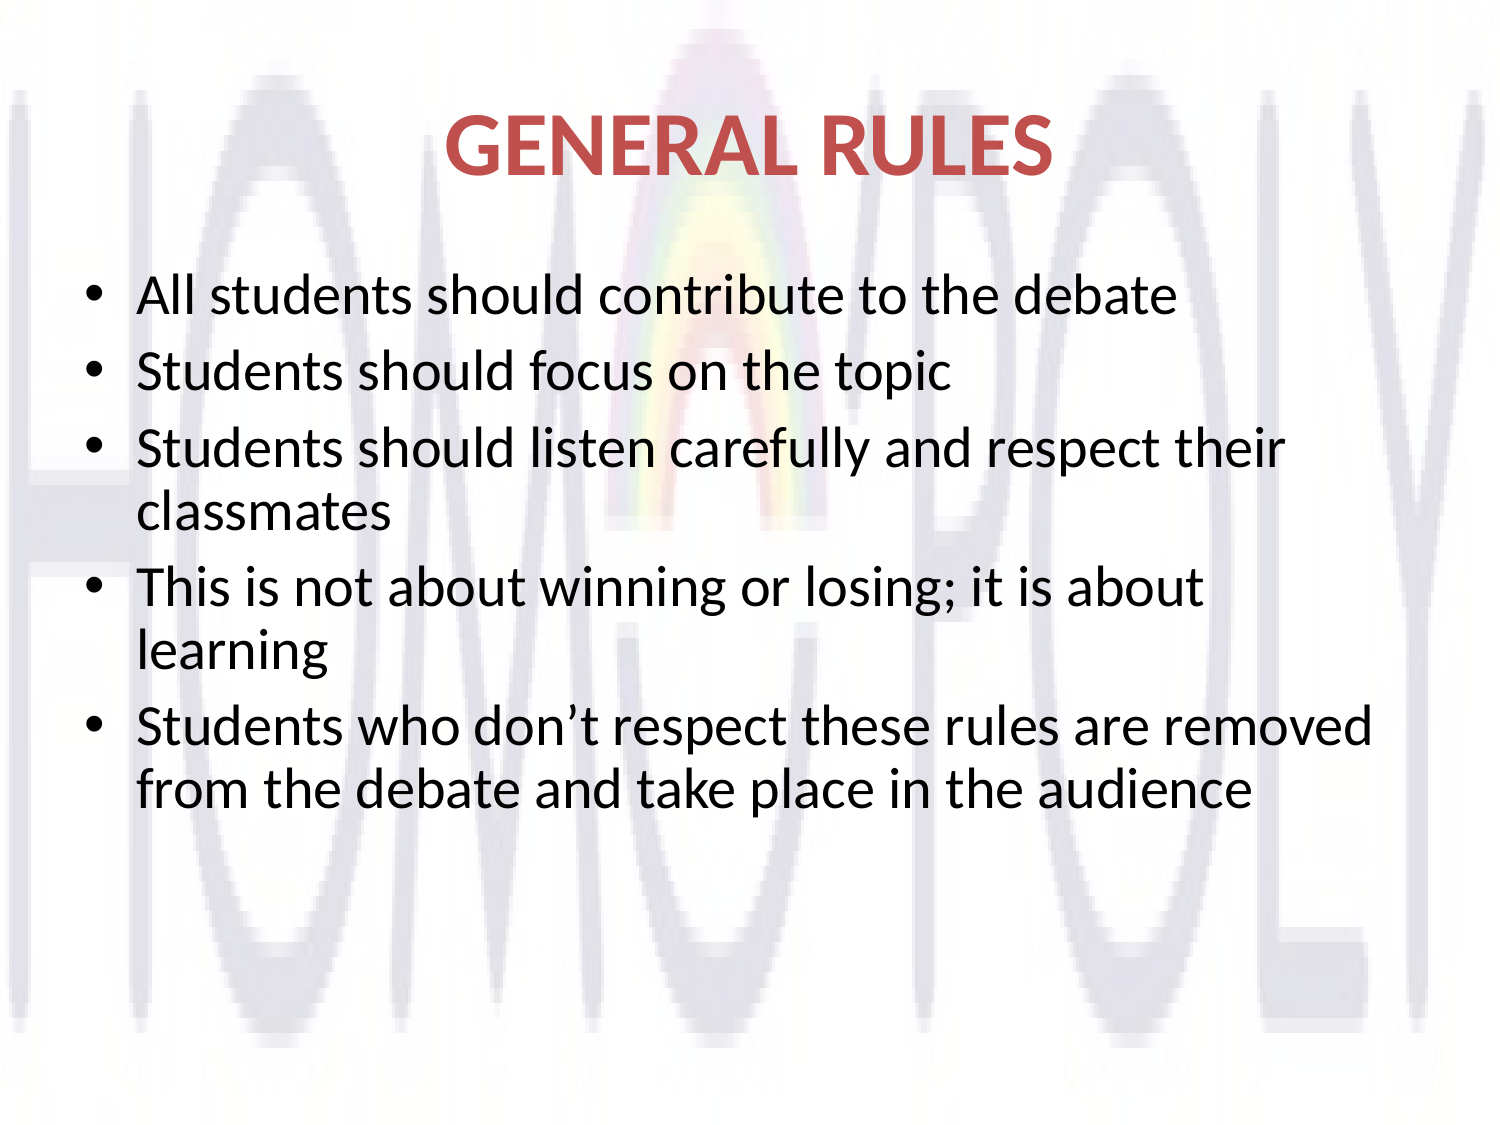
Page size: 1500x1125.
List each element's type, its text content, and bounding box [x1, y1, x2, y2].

list All students should contribute to the debate Students should focus on the topic Students should listen carefully and respect their classmates This is not about winning or losing; it is about learning Students who don’t respect these rules are removed from the debate and take place in the audience [64, 256, 1415, 1000]
title GENERAL RULES [75, 45, 1425, 233]
